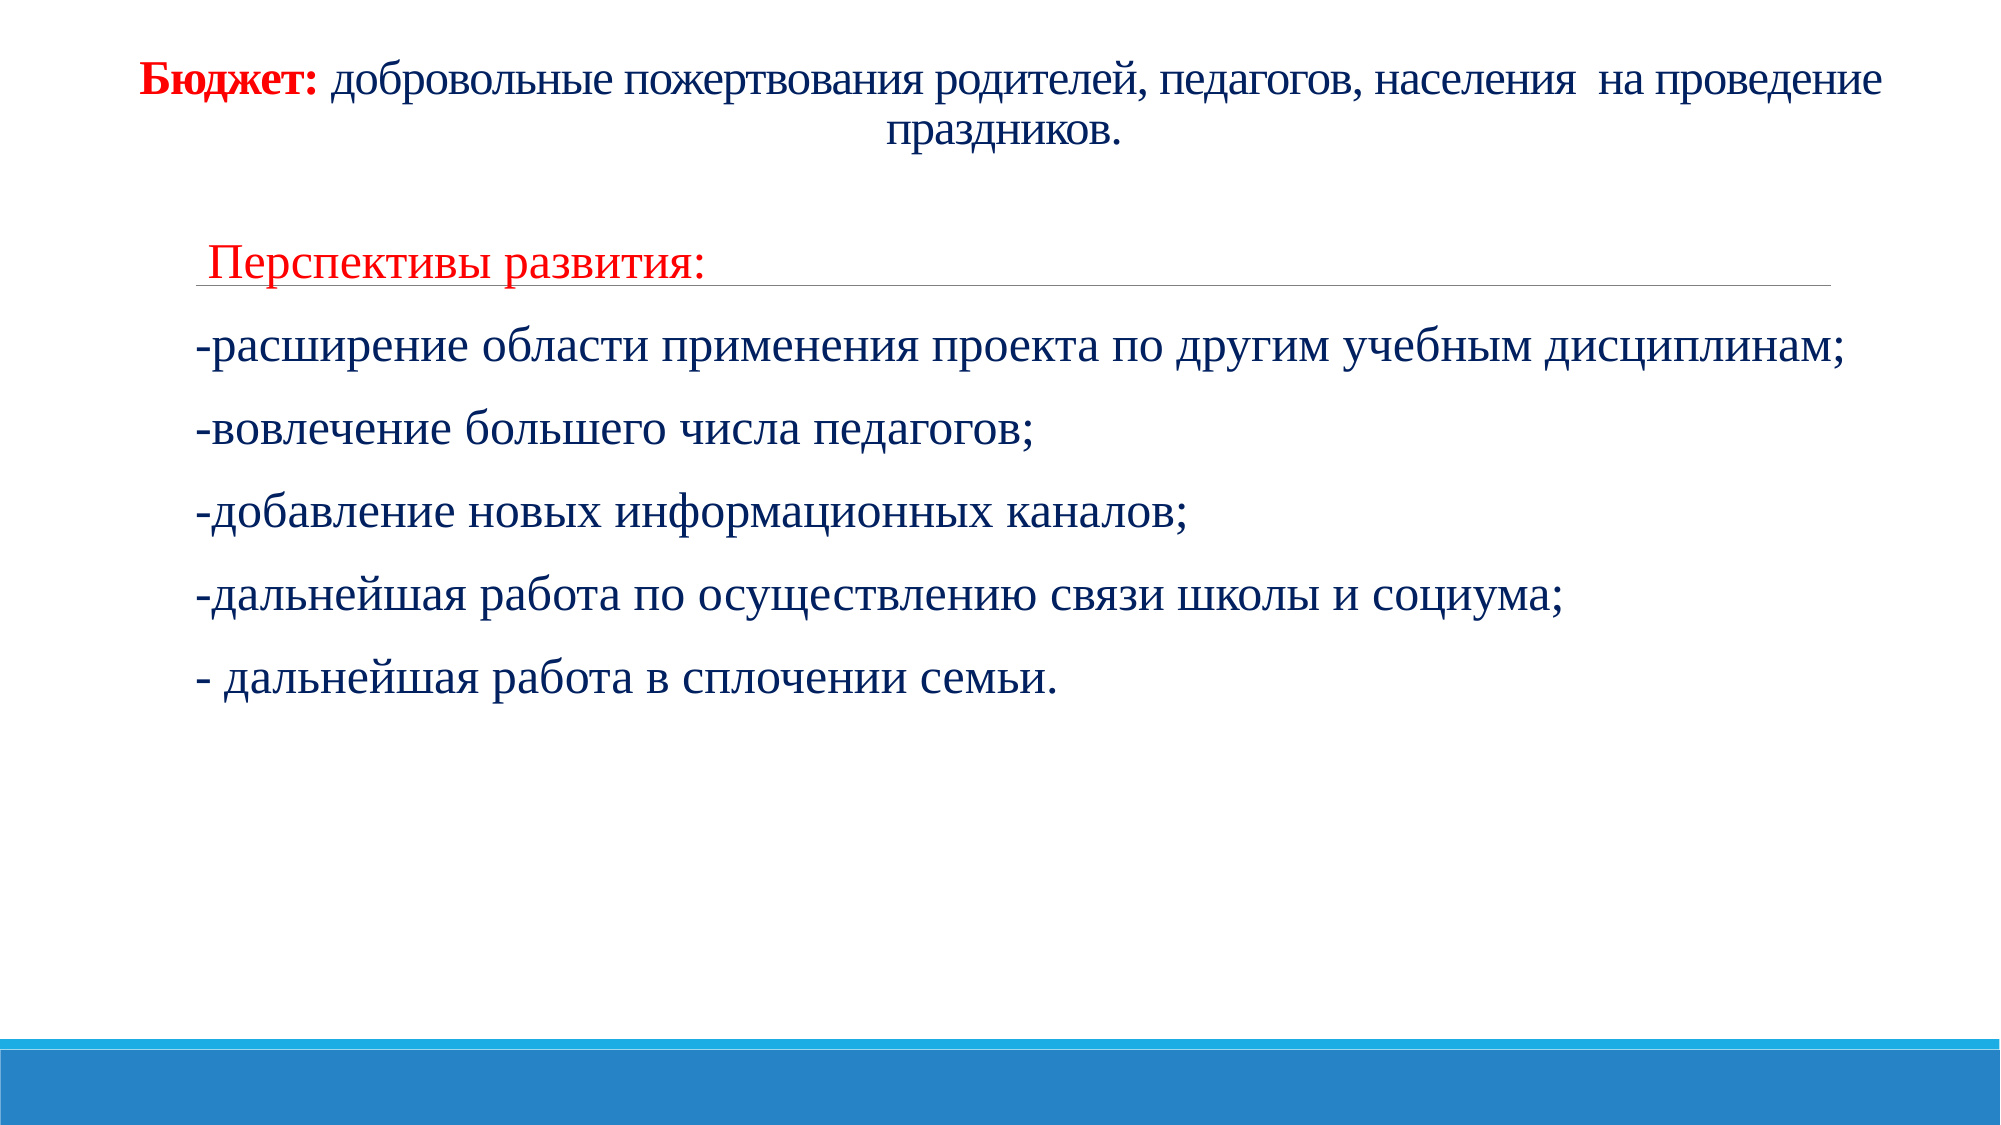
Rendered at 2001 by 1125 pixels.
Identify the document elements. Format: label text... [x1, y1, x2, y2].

list Перспективы развития: -расширение области применения проекта по другим учебным дисциплинам; -вовлечение большего числа педагогов; -добавление новых информационных каналов; -дальнейшая работа по осуществлению связи школы и социума; - дальнейшая работа в сплочении семьи. [180, 227, 1904, 963]
title Бюджет: добровольные пожертвования родителей, педагогов, населения на проведение праздников. [79, 47, 1929, 162]
